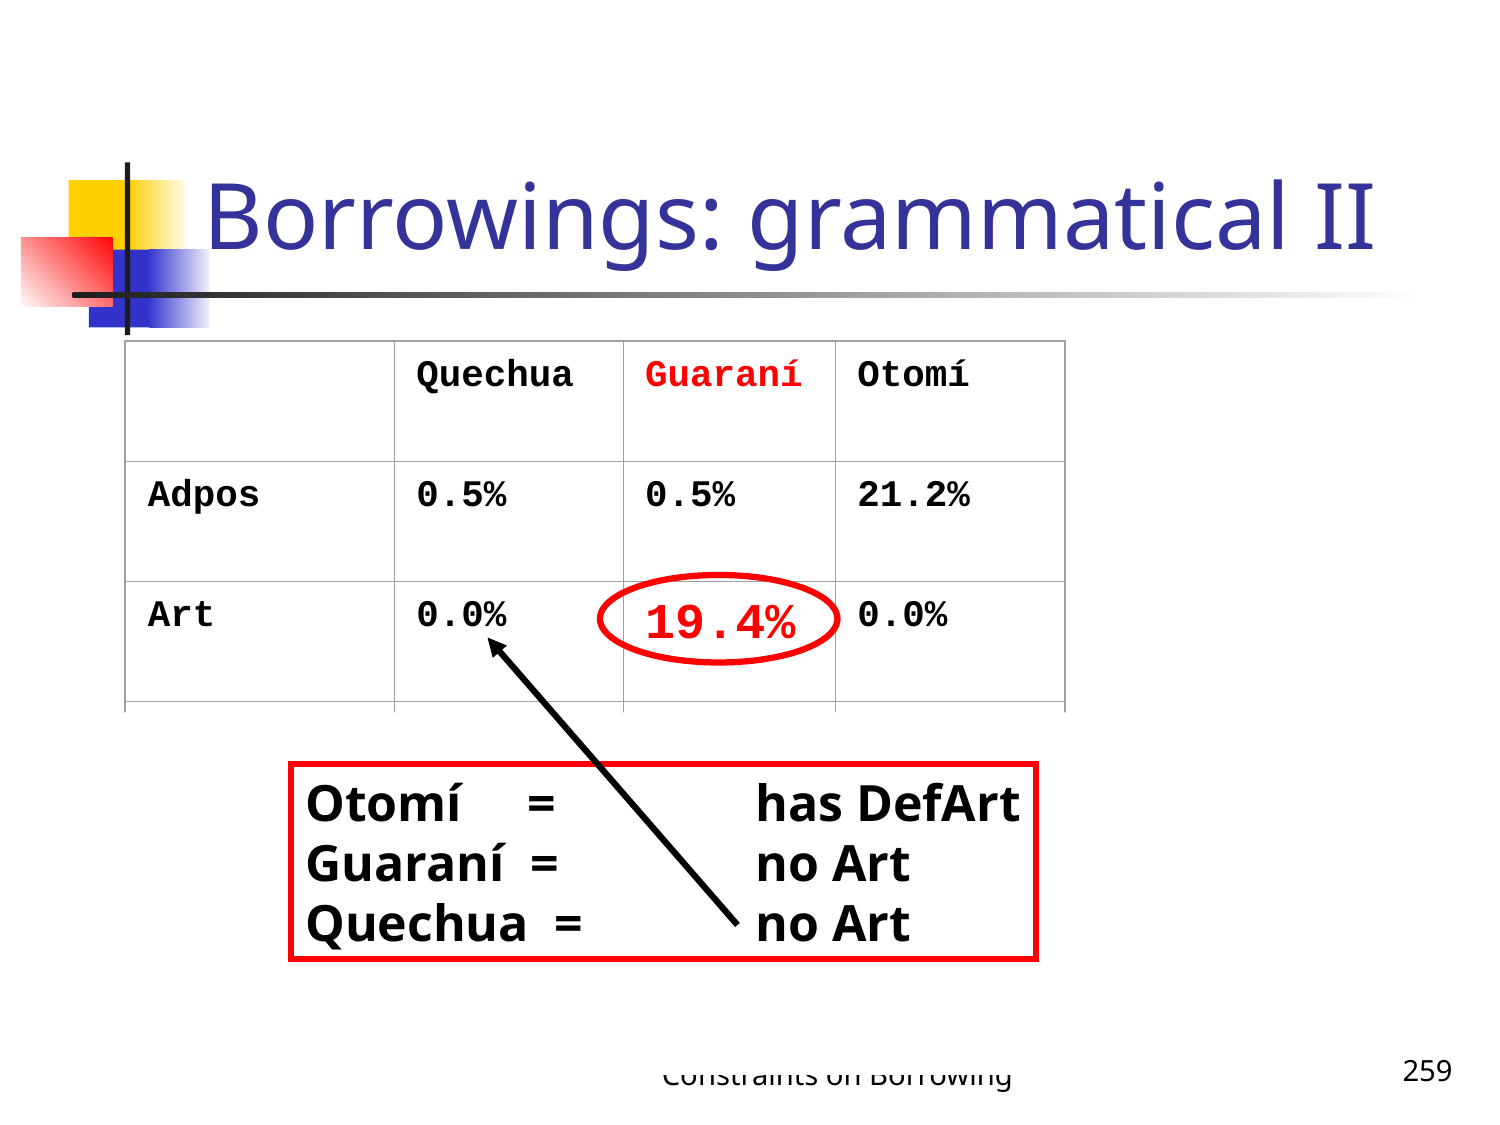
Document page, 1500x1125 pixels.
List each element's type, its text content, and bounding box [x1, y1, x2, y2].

text_box [99, 712, 1100, 1075]
text_box [0, 14, 1500, 224]
footer Constraints on Borrowing [599, 1075, 1076, 1100]
slide_number 259 [1154, 1023, 1468, 1100]
title Borrowings: grammatical II [188, 224, 1468, 276]
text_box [124, 340, 1066, 1063]
